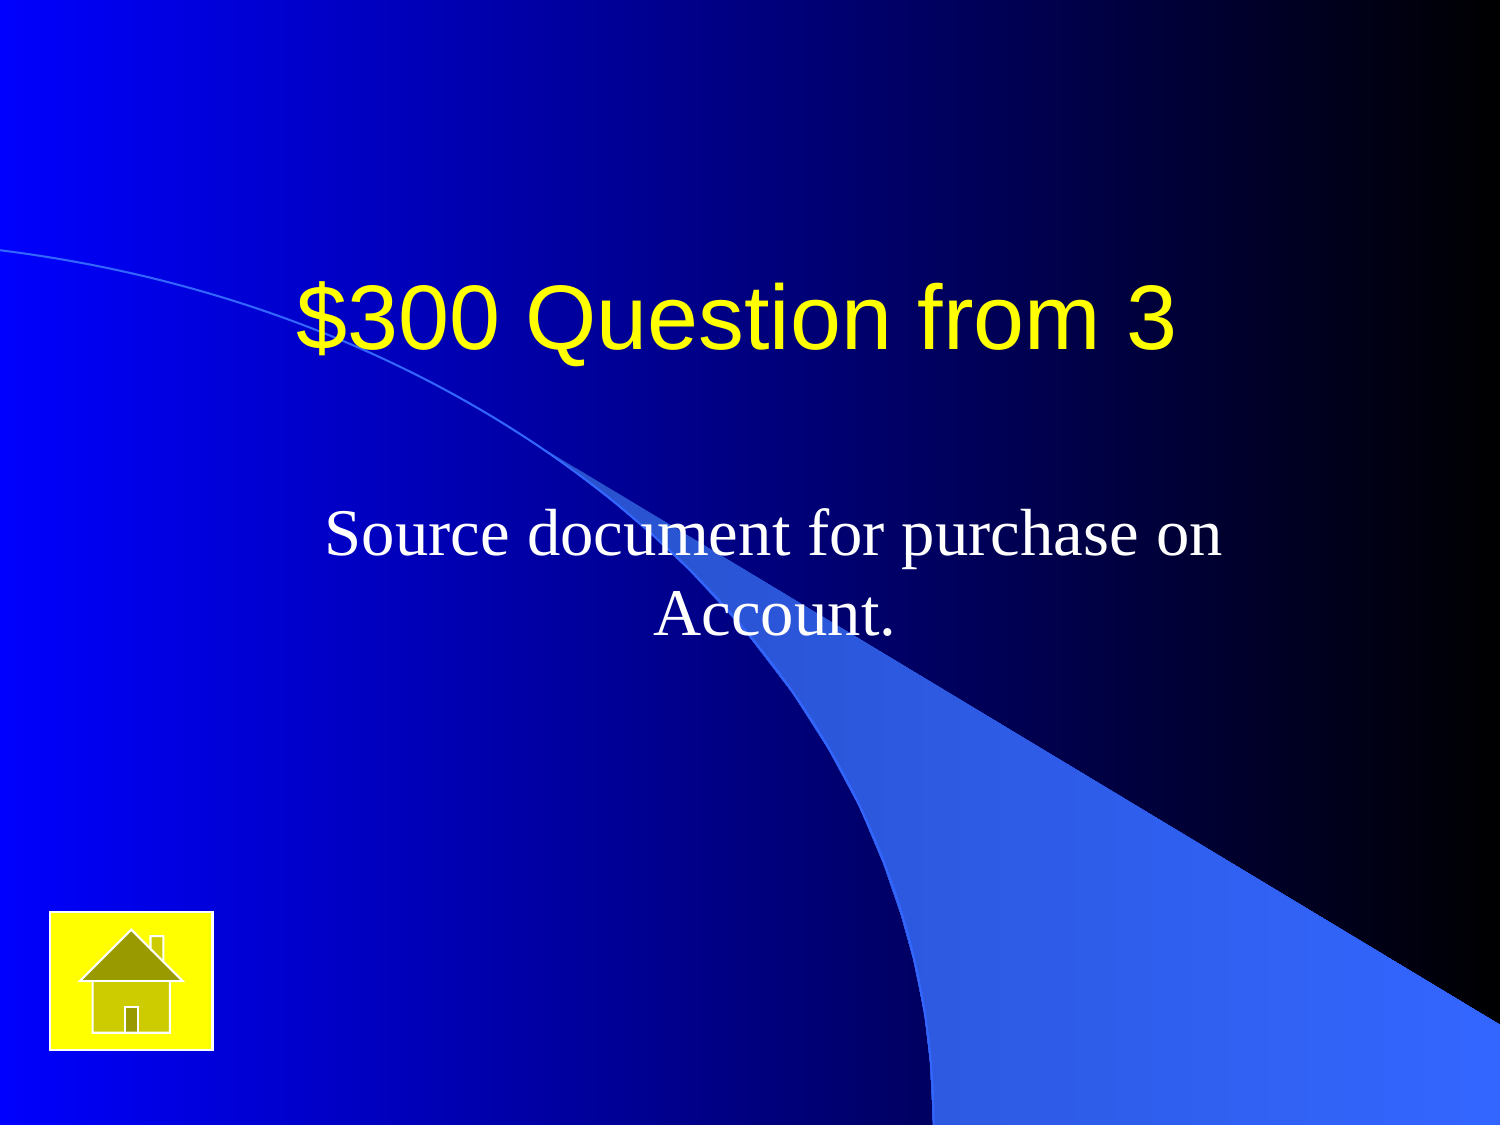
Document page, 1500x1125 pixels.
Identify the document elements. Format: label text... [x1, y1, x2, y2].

title $300 Question from 3 [99, 187, 1376, 376]
subtitle Source document for purchase on Account. [249, 424, 1301, 713]
